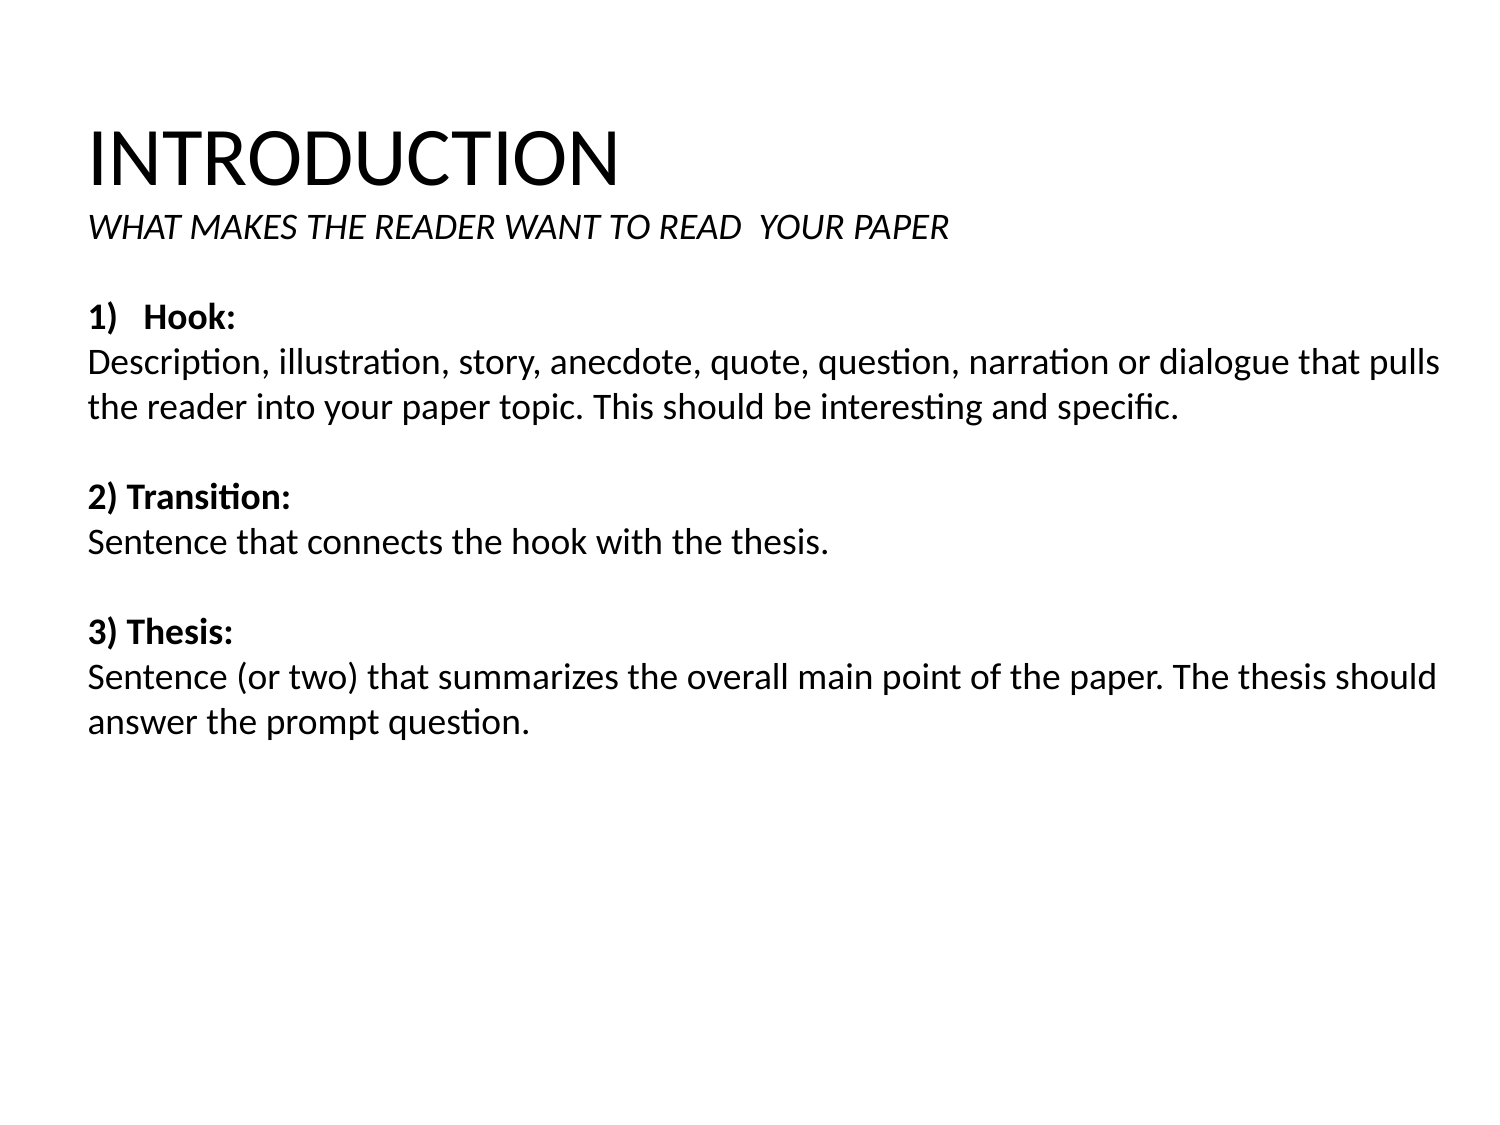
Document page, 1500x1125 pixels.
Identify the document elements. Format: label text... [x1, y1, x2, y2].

text_box INTRODUCTION WHAT MAKES THE READER WANT TO READ YOUR PAPER Hook: Description, illustration, story, anecdote, quote, question, narration or dialogue that pulls the reader into your paper topic. This should be interesting and specific. 2) Transition: Sentence that connects the hook with the thesis. 3) Thesis: Sentence (or two) that summarizes the overall main point of the paper. The thesis should answer the prompt question. [72, 94, 1459, 795]
